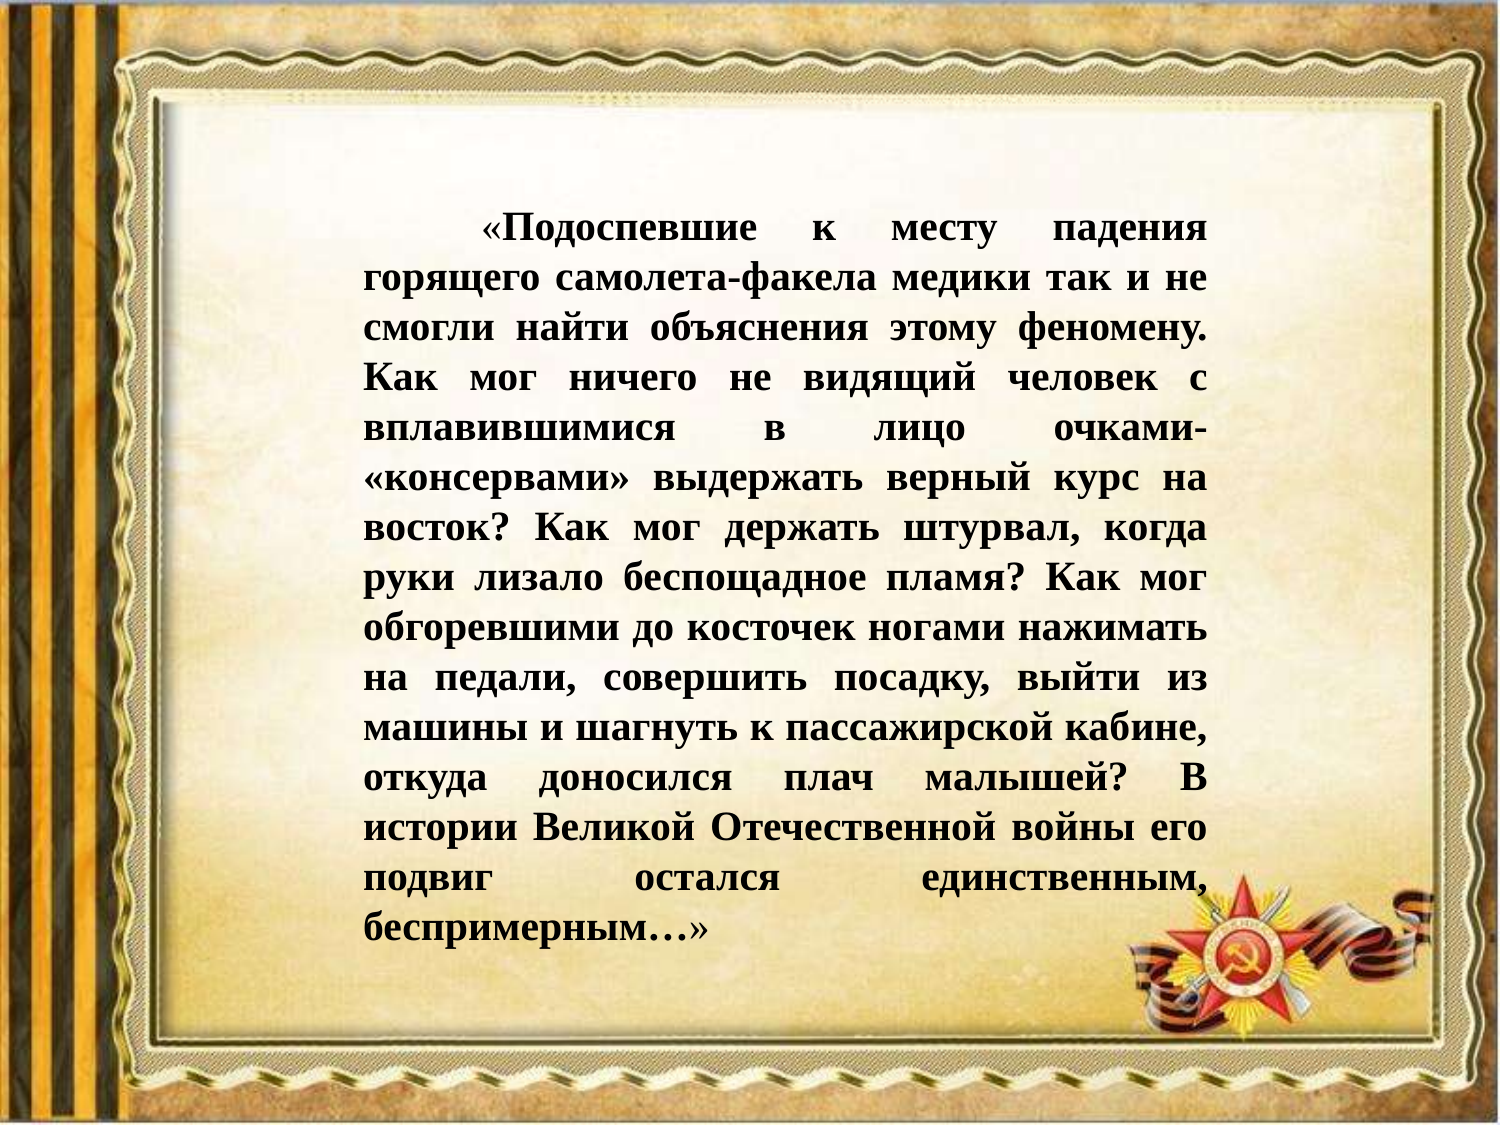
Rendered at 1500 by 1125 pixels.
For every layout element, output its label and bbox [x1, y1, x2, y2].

list [0, 0, 1500, 1125]
